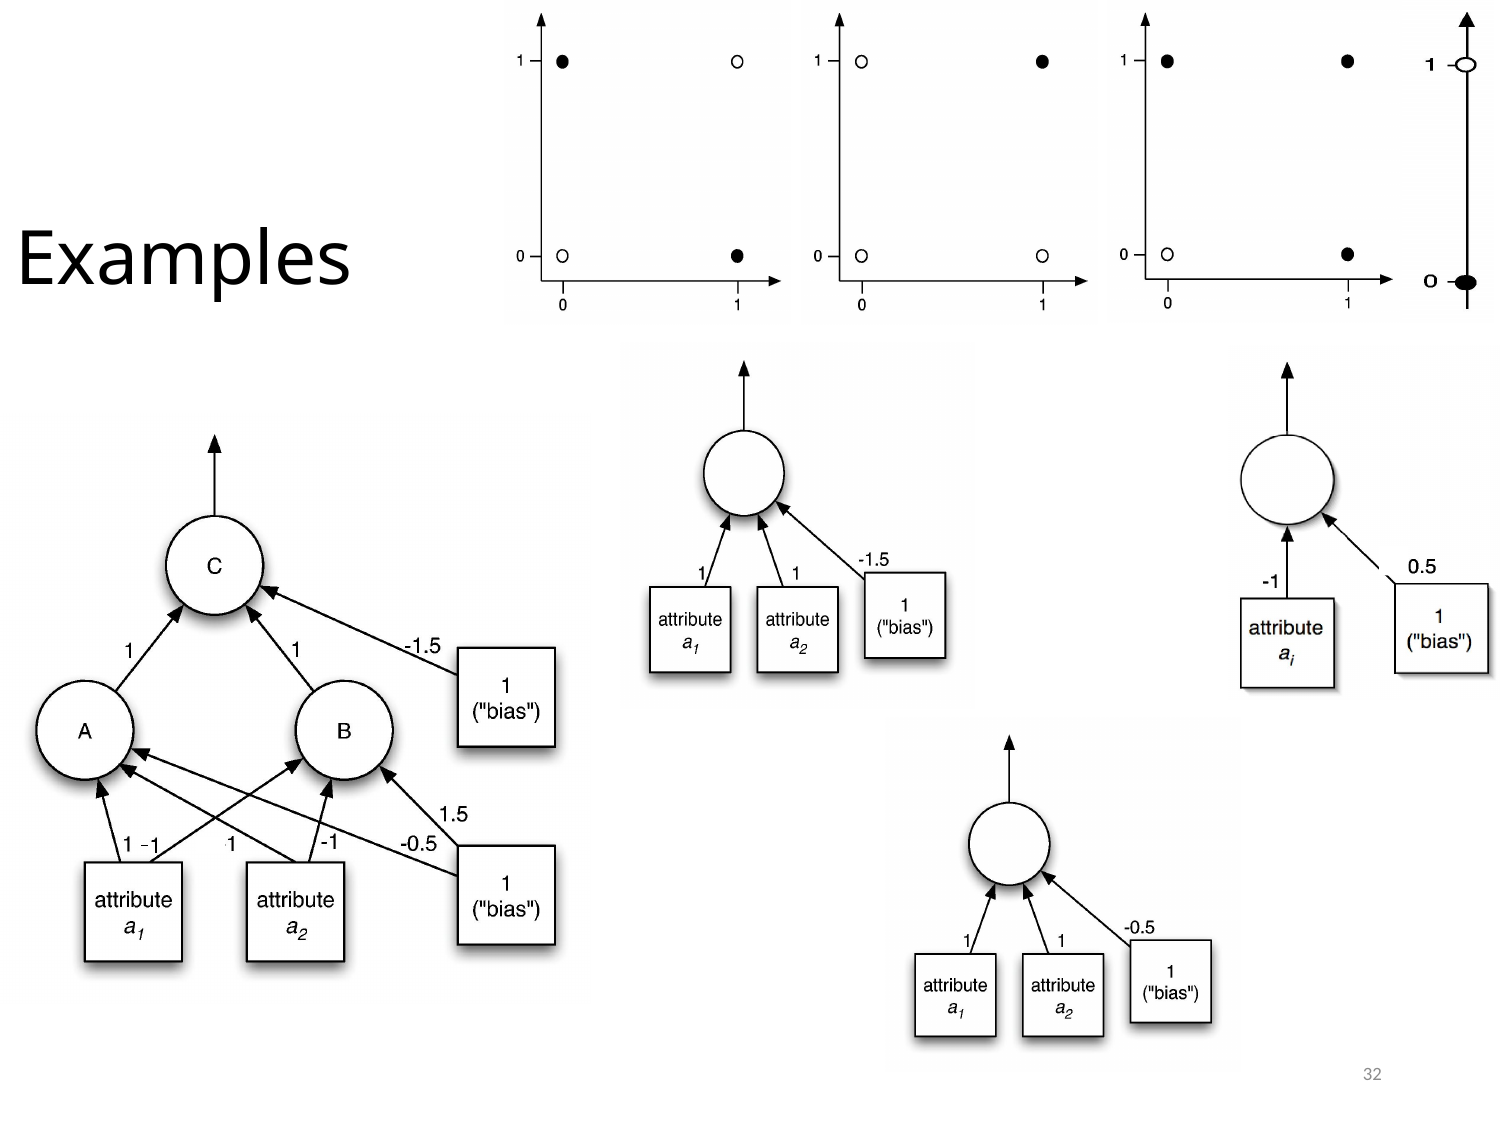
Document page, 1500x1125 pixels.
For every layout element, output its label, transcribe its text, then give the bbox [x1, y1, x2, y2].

picture [619, 342, 975, 709]
picture [885, 717, 1241, 1072]
slide_number 32 [1059, 1042, 1397, 1103]
picture [0, 413, 591, 1004]
title Examples [0, 166, 1191, 355]
picture [1107, 0, 1494, 323]
picture [504, 0, 791, 325]
picture [1228, 345, 1500, 701]
picture [801, 0, 1098, 325]
